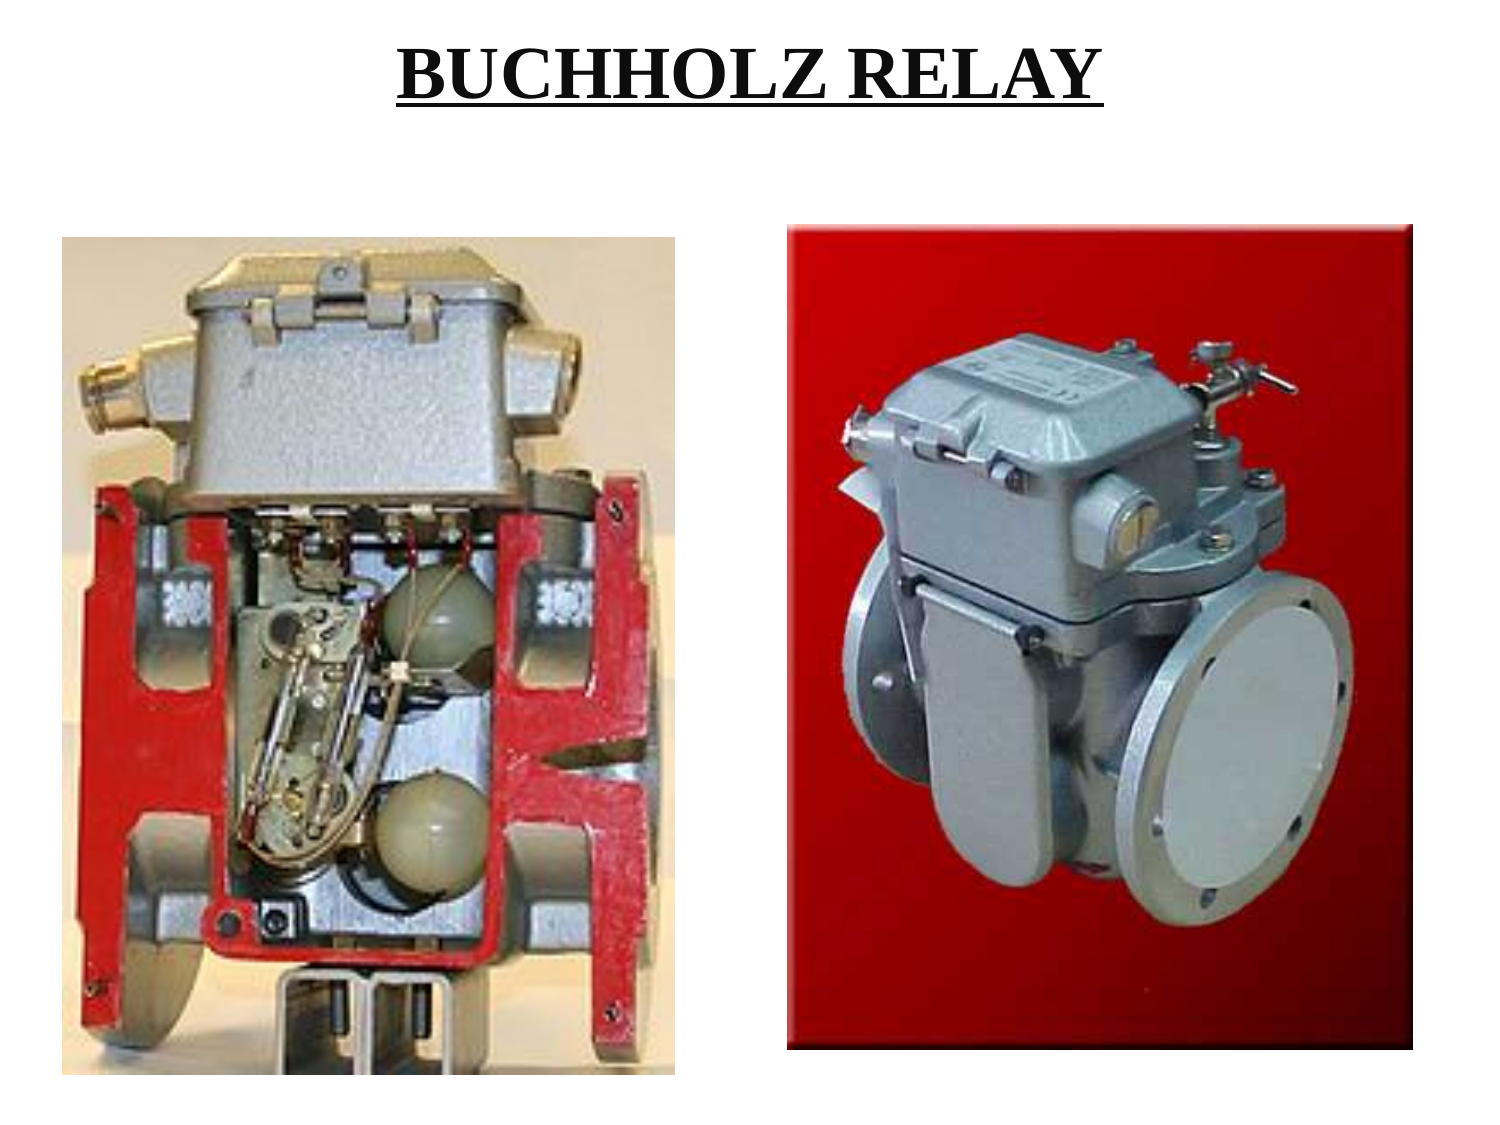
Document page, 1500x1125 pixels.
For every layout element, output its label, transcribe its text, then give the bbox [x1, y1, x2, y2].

title BUCHHOLZ RELAY [112, 0, 1388, 138]
picture [62, 237, 676, 1076]
picture [787, 224, 1413, 1051]
